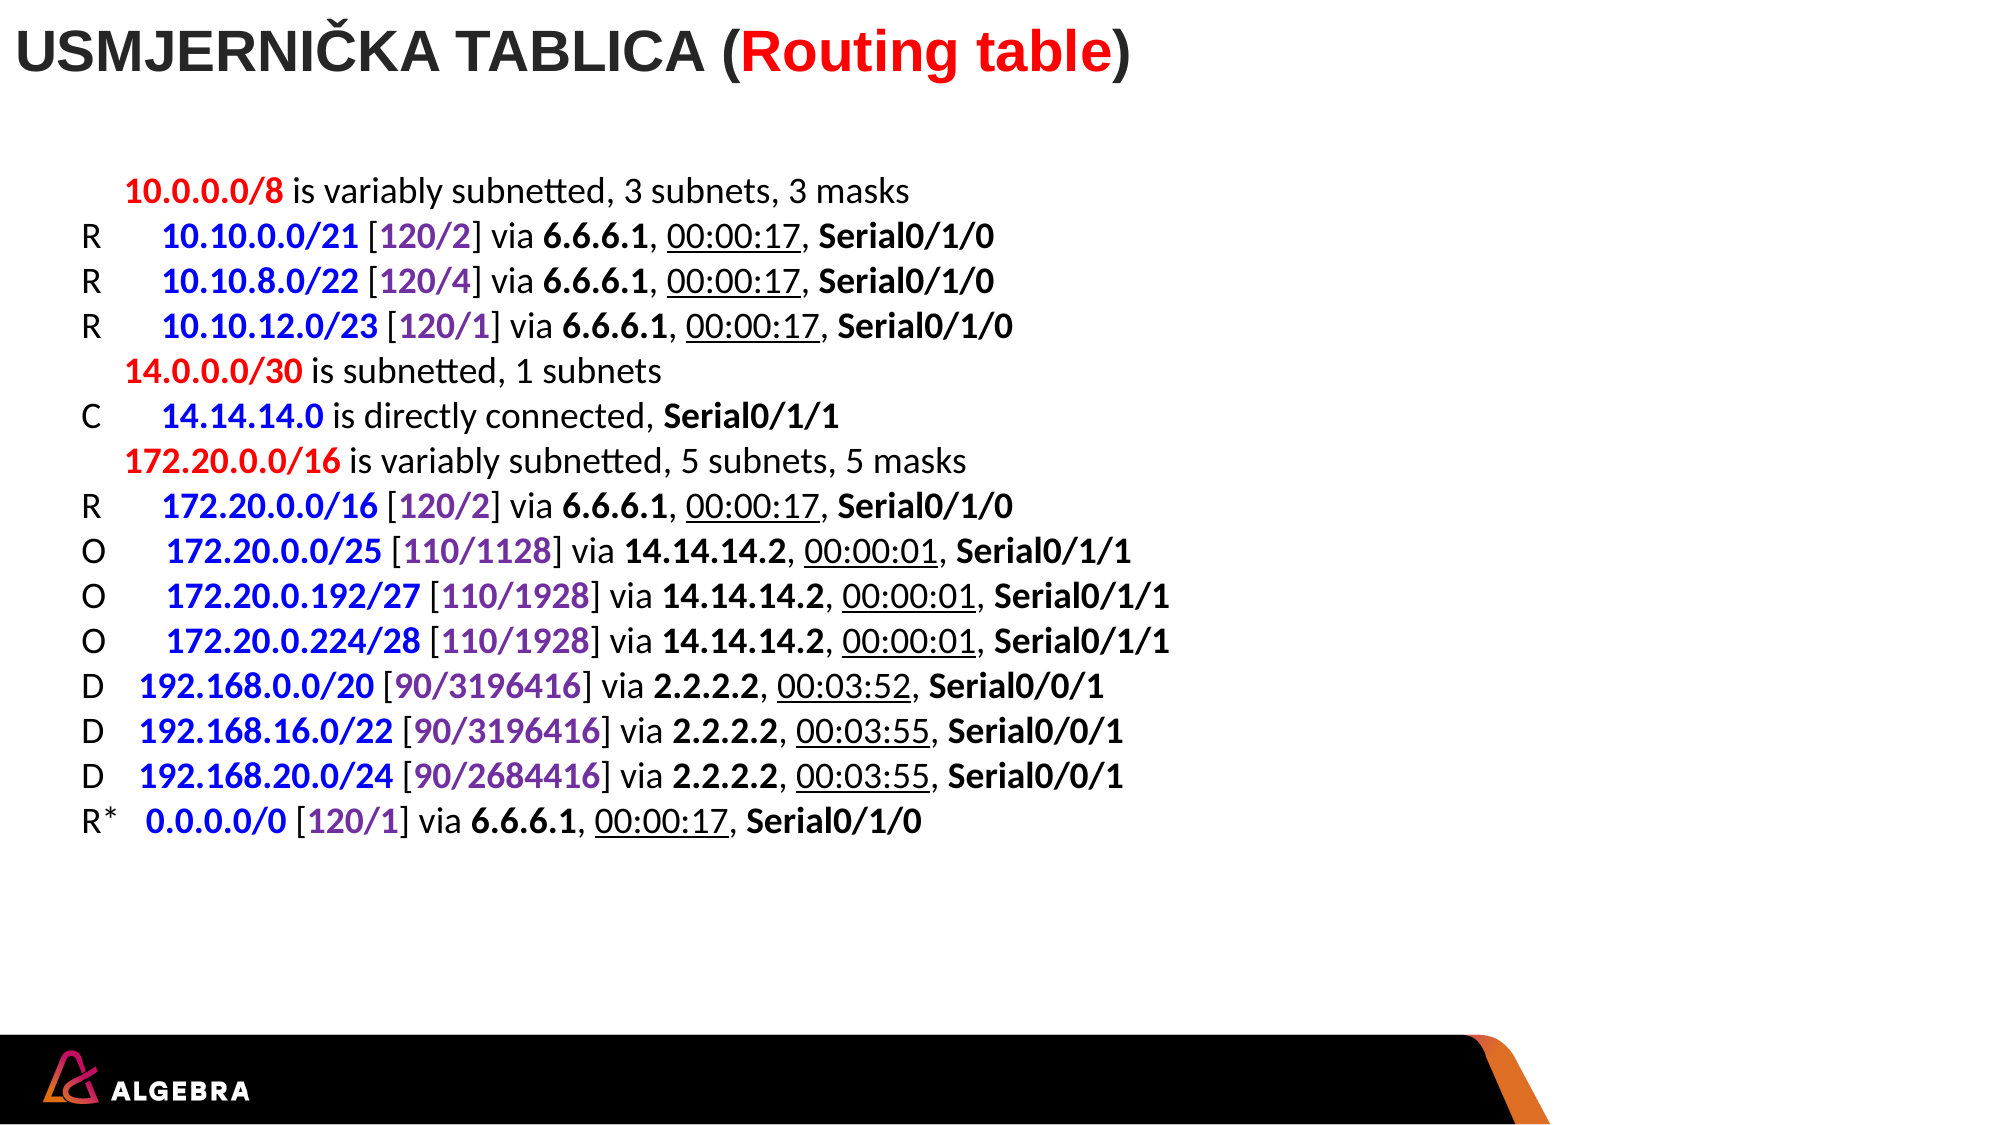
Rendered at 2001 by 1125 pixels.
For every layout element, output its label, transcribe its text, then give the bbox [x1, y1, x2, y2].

title USMJERNIČKA TABLICA (Routing table) [0, 0, 1304, 107]
picture [0, 1034, 1733, 1125]
text_box 10.0.0.0/8 is variably subnetted, 3 subnets, 3 masks R 10.10.0.0/21 [120/2] via 6.6.6.1, 00:00:17, Serial0/1/0 R 10.10.8.0/22 [120/4] via 6.6.6.1, 00:00:17, Serial0/1/0 R 10.10.12.0/23 [120/1] via 6.6.6.1, 00:00:17, Serial0/1/0 14.0.0.0/30 is subnetted, 1 subnets C 14.14.14.0 is directly connected, Serial0/1/1 172.20.0.0/16 is variably subnetted, 5 subnets, 5 masks R 172.20.0.0/16 [120/2] via 6.6.6.1, 00:00:17, Serial0/1/0 O 172.20.0.0/25 [110/1128] via 14.14.14.2, 00:00:01, Serial0/1/1 O 172.20.0.192/27 [110/1928] via 14.14.14.2, 00:00:01, Serial0/1/1 O 172.20.0.224/28 [110/1928] via 14.14.14.2, 00:00:01, Serial0/1/1 D 192.168.0.0/20 [90/3196416] via 2.2.2.2, 00:03:52, Serial0/0/1 D 192.168.16.0/22 [90/3196416] via 2.2.2.2, 00:03:55, Serial0/0/1 D 192.168.20.0/24 [90/2684416] via 2.2.2.2, 00:03:55, Serial0/0/1 R* 0.0.0.0/0 [120/1] via 6.6.6.1, 00:00:17, Serial0/1/0 [66, 158, 1515, 849]
